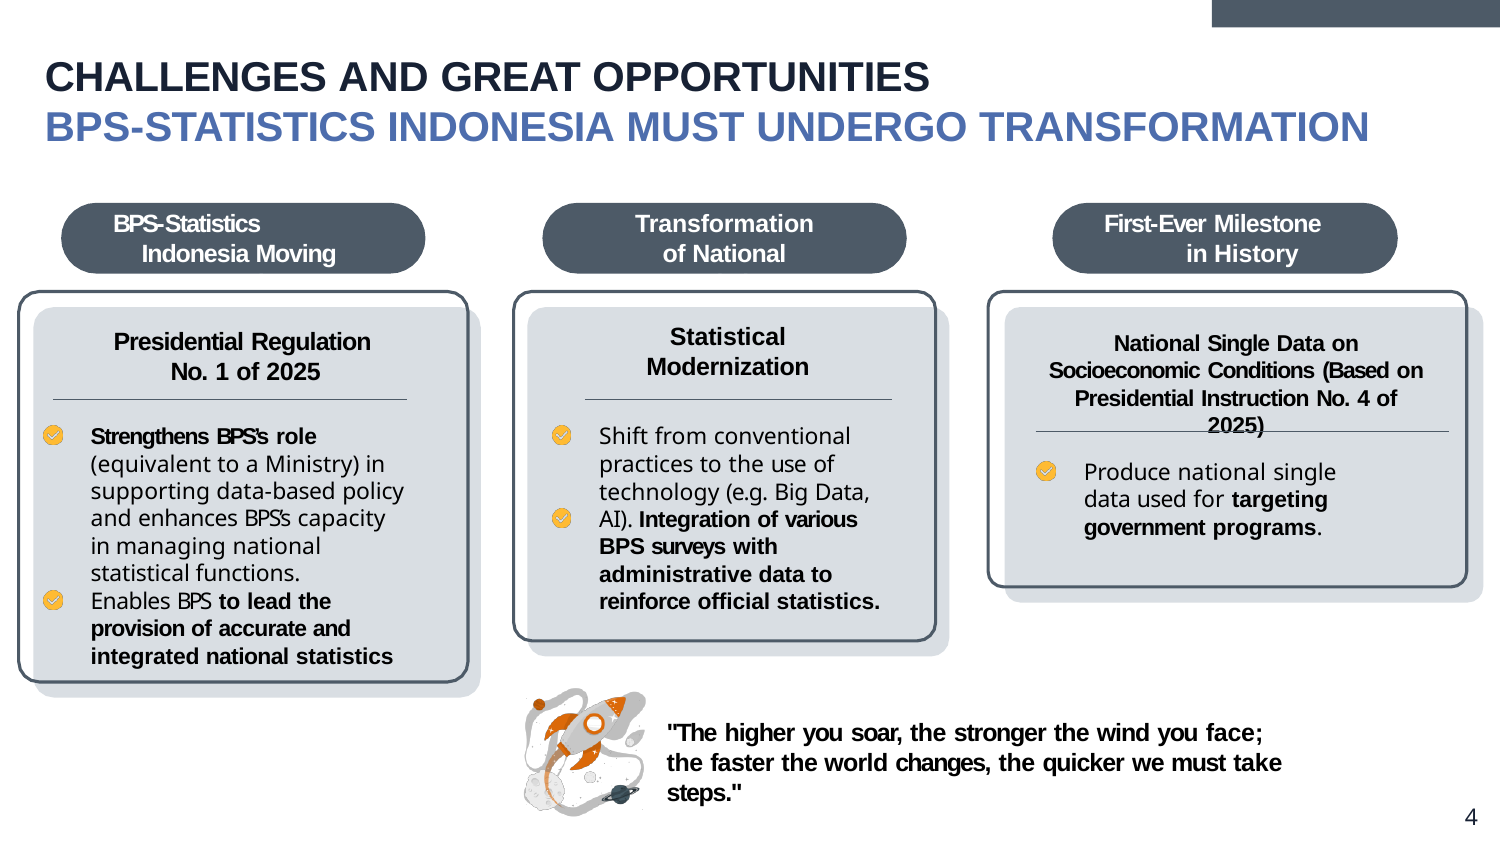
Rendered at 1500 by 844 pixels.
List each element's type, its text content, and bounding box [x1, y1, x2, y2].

text_box [1211, 0, 1500, 28]
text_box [986, 289, 1484, 603]
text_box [511, 289, 950, 657]
text_box First-Ever Milestone in History [1102, 205, 1348, 268]
text_box [61, 202, 426, 274]
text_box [16, 289, 482, 698]
slide_number 5 [1450, 802, 1486, 844]
title CHALLENGES AND GREAT OPPORTUNITIES BPS-STATISTICS INDONESIA MUST UNDERGO TRANSFORMATION [42, 47, 1458, 191]
picture [511, 679, 658, 826]
text_box "The higher you soar, the stronger the wind you face; the faster the world changes, the quicker we must take steps." [664, 714, 1349, 806]
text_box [1035, 430, 1450, 481]
text_box BPS-Statistics Indonesia Moving Up a Level [111, 205, 375, 288]
text_box [542, 202, 907, 274]
text_box Transformation of National Statistics [609, 205, 841, 288]
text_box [43, 398, 408, 610]
text_box [1052, 202, 1398, 274]
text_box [551, 398, 893, 528]
